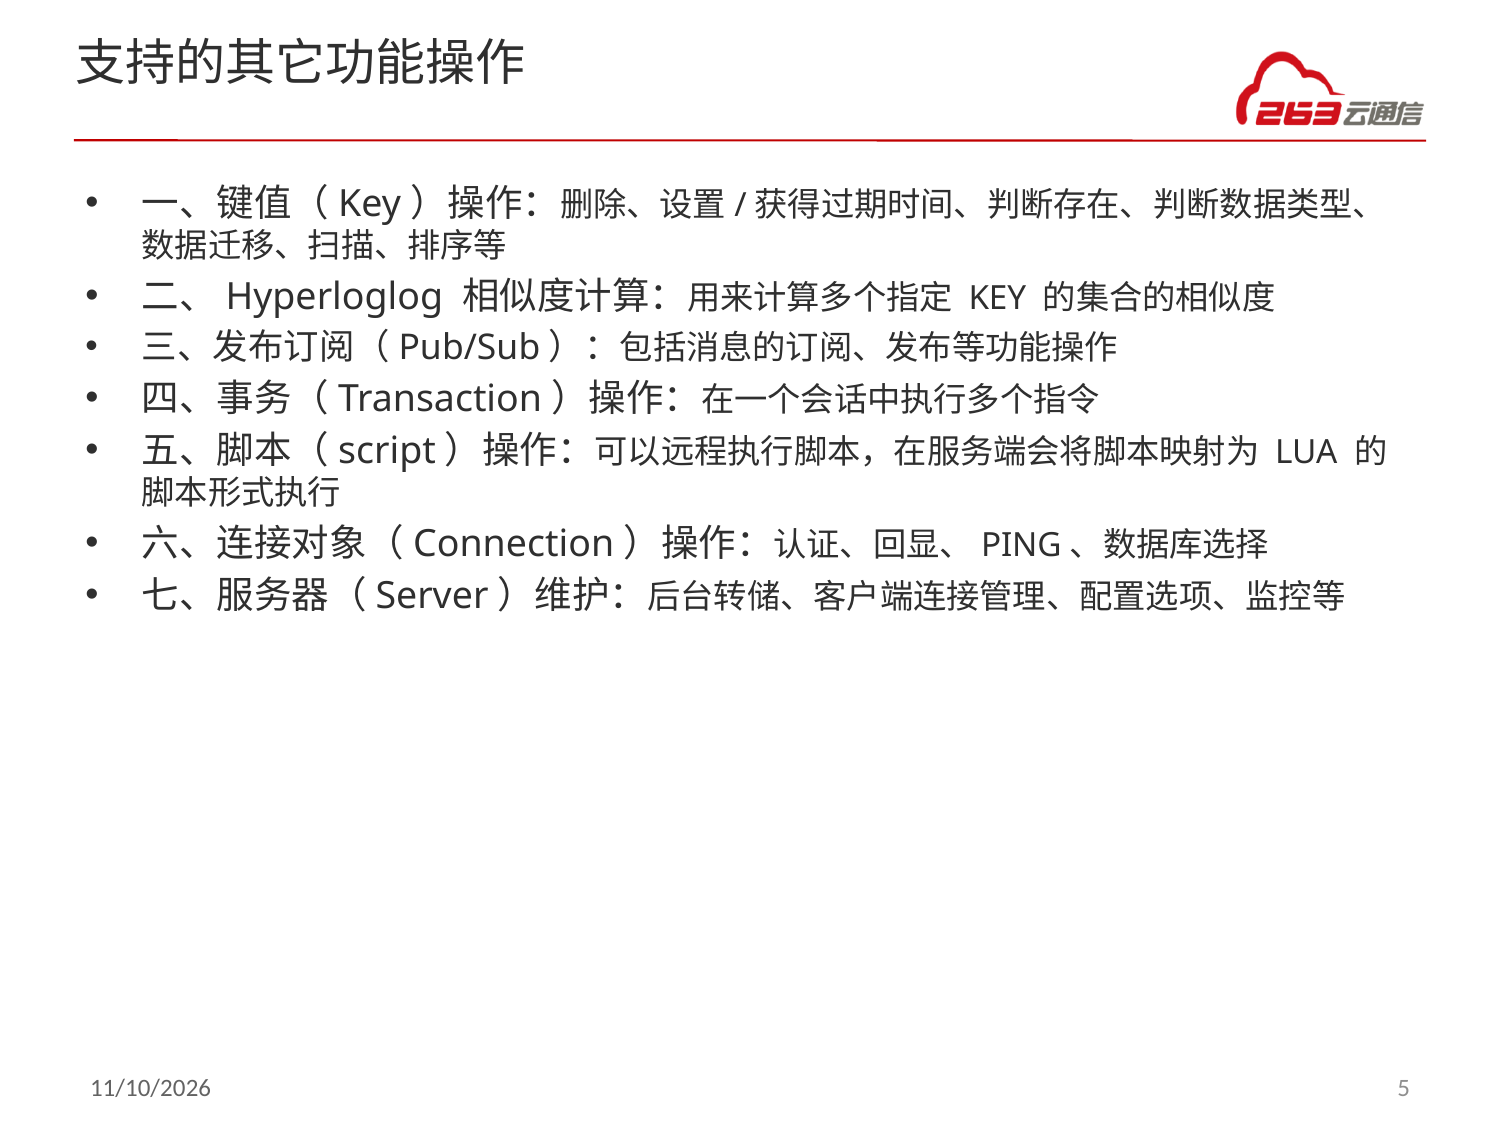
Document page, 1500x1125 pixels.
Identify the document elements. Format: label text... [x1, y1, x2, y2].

picture [1230, 37, 1430, 141]
list 一、键值（Key）操作：删除、设置/获得过期时间、判断存在、判断数据类型、数据迁移、扫描、排序等 二、Hyperloglog 相似度计算：用来计算多个指定 KEY 的集合的相似度 三、发布订阅（Pub/Sub）：包括消息的订阅、发布等功能操作 四、事务（Transaction）操作：在一个会话中执行多个指令 五、脚本（script）操作：可以远程执行脚本，在服务端会将脚本映射为 LUA 的脚本形式执行 六、连接对象（Connection）操作：认证、回显、PING、数据库选择 七、服务器（Server）维护：后台转储、客户端连接管理、配置选项、监控等 [70, 171, 1421, 1016]
title 支持的其它功能操作 [75, 30, 1235, 136]
